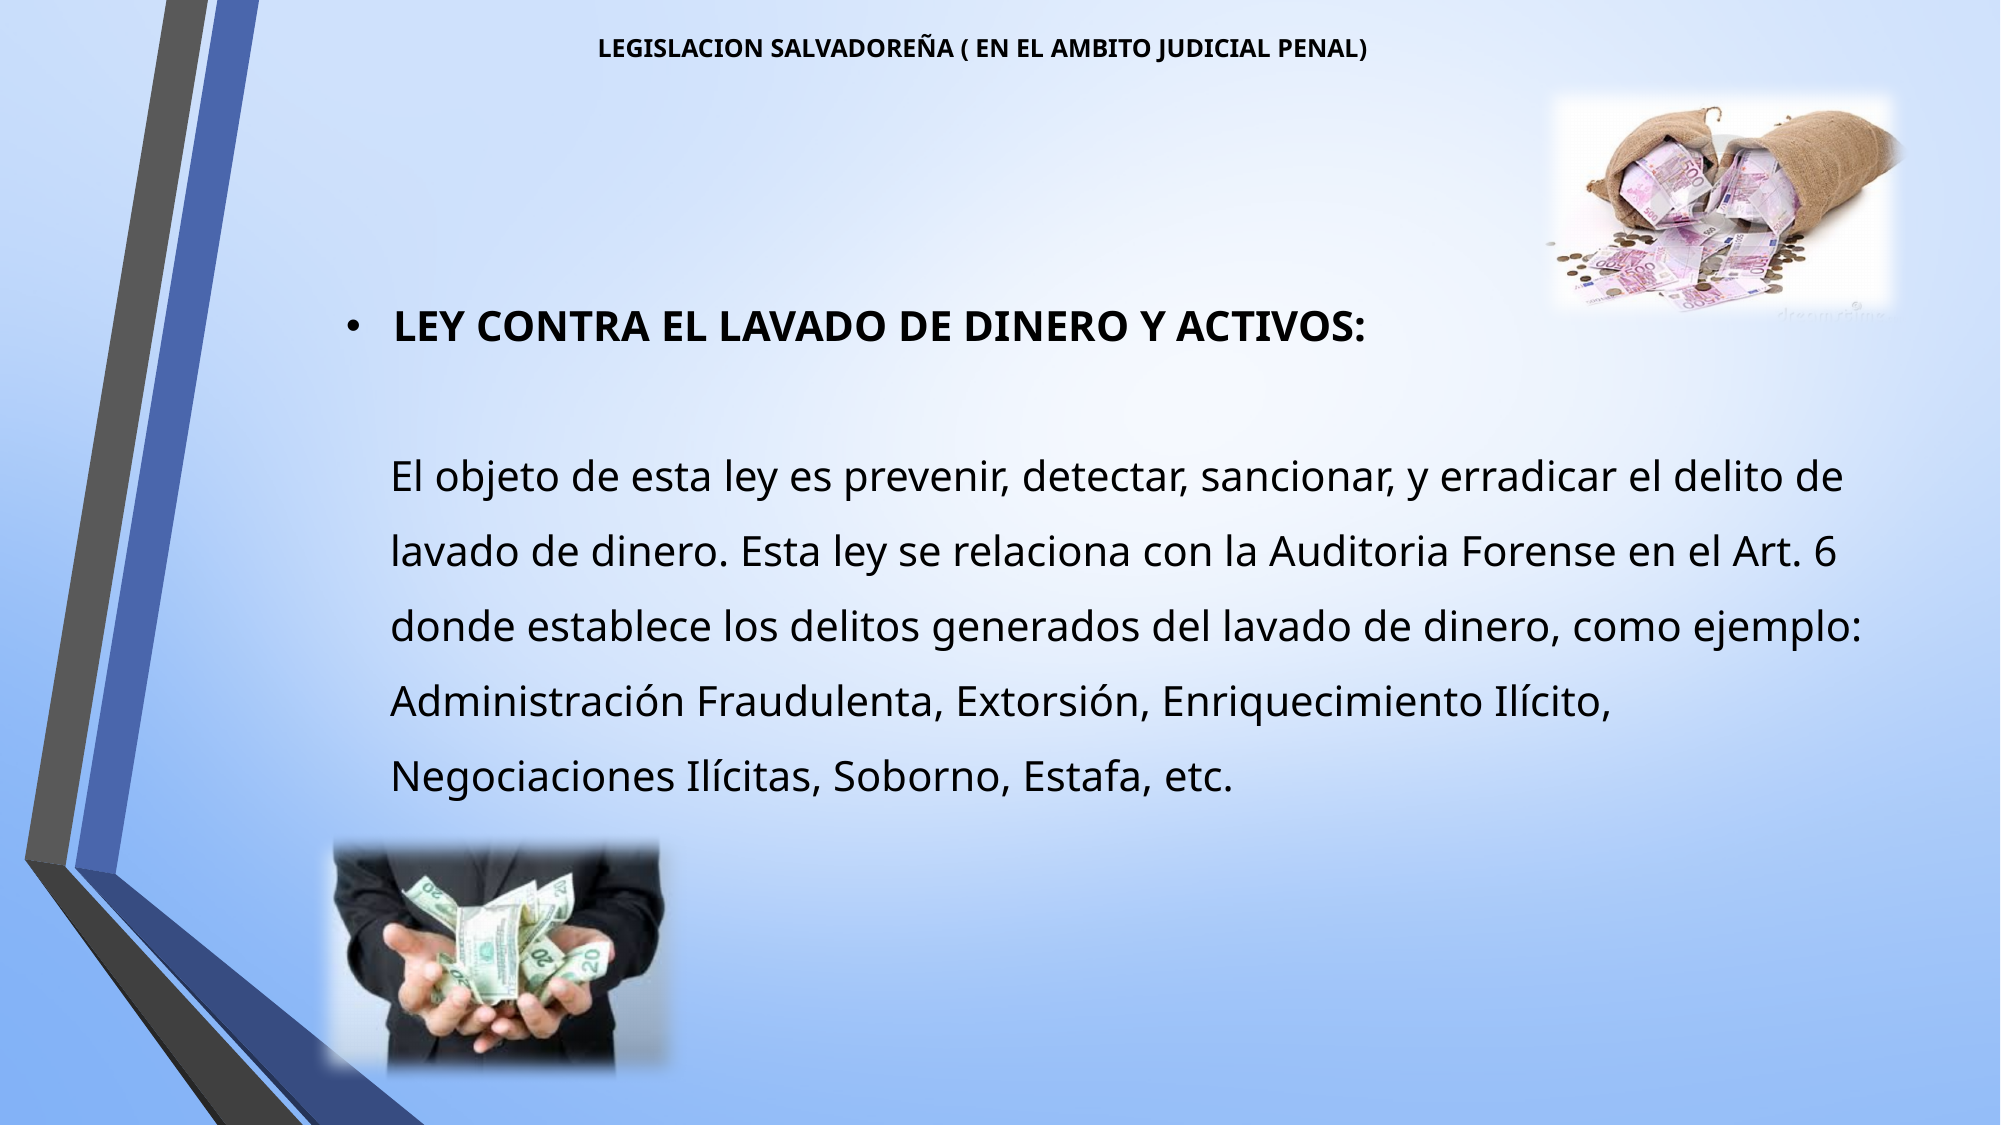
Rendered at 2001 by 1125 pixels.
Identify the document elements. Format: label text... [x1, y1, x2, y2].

text_box LEY CONTRA EL LAVADO DE DINERO Y ACTIVOS: El objeto de esta ley es prevenir, detectar, sancionar, y erradicar el delito de lavado de dinero. Esta ley se relaciona con la Auditoria Forense en el Art. 6 donde establece los delitos generados del lavado de dinero, como ejemplo: Administración Fraudulenta, Extorsión, Enriquecimiento Ilícito, Negociaciones Ilícitas, Soborno, Estafa, etc. [331, 267, 1887, 808]
picture [1535, 76, 1911, 328]
picture [310, 832, 688, 1084]
text_box LEGISLACION SALVADOREÑA ( EN EL AMBITO JUDICIAL PENAL) [79, 18, 1887, 78]
